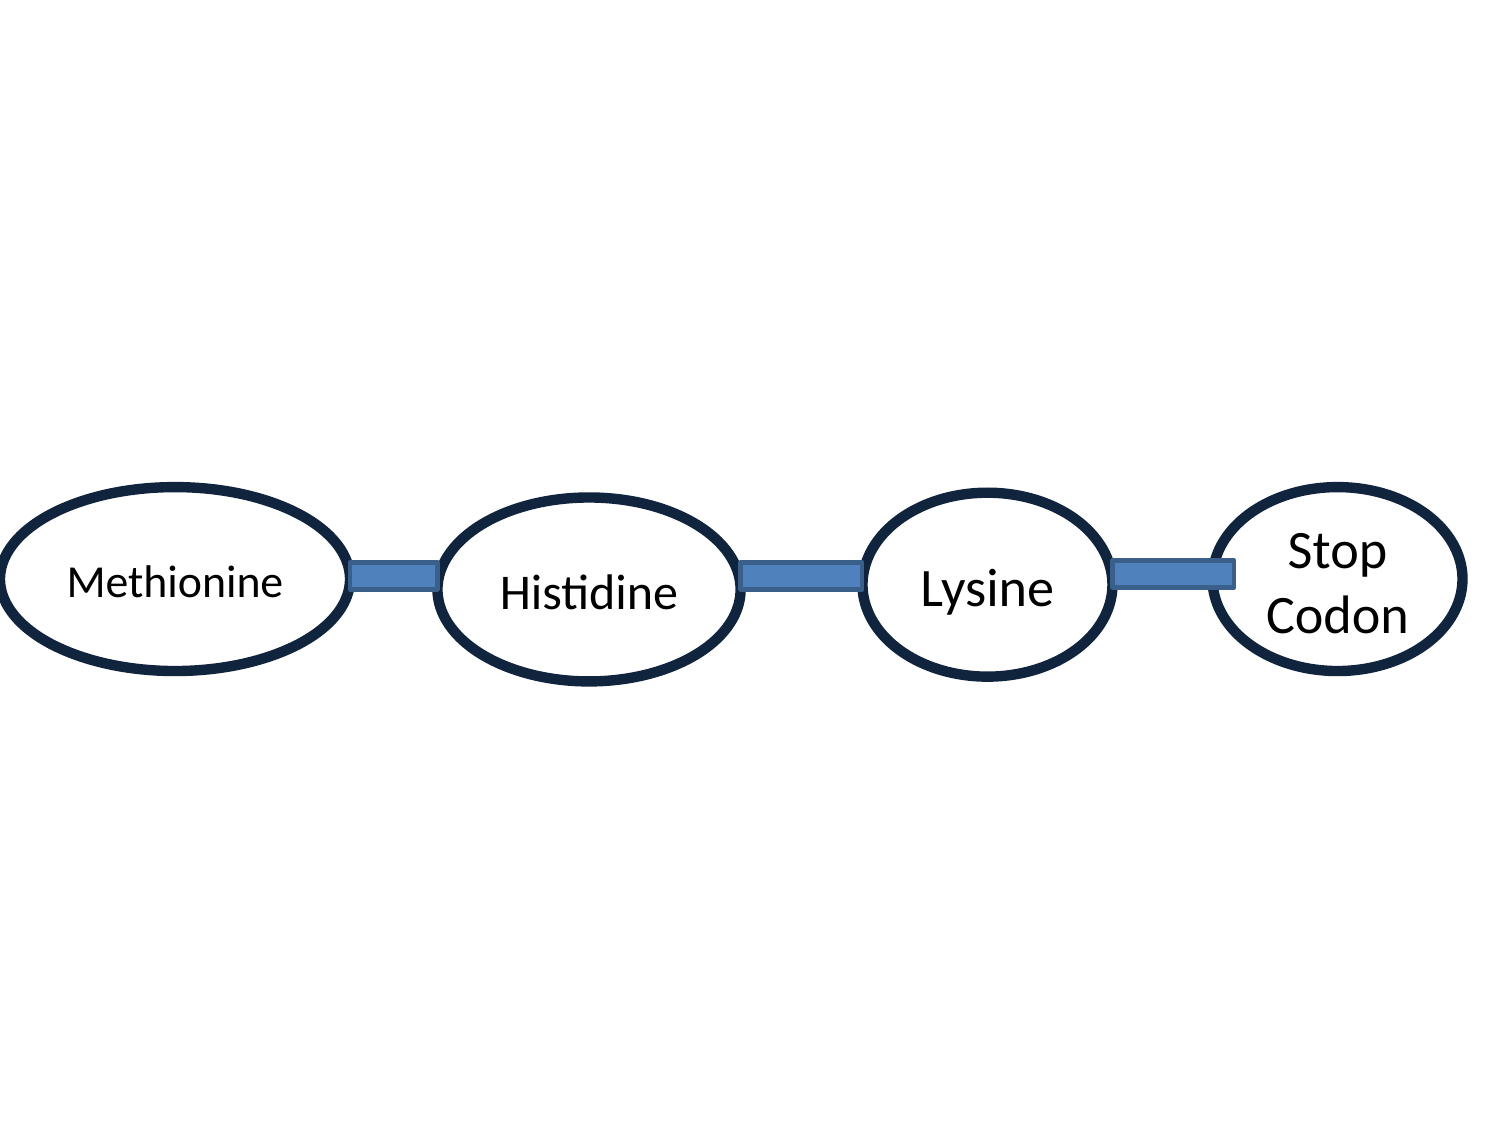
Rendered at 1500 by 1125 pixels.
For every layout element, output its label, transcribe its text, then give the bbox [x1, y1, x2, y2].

text_box [1110, 558, 1236, 590]
text_box [348, 560, 440, 592]
text_box [738, 560, 864, 592]
text_box Histidine [435, 495, 743, 684]
text_box Stop Codon [1211, 484, 1465, 674]
text_box Methionine [0, 484, 351, 674]
text_box Lysine [860, 490, 1115, 679]
